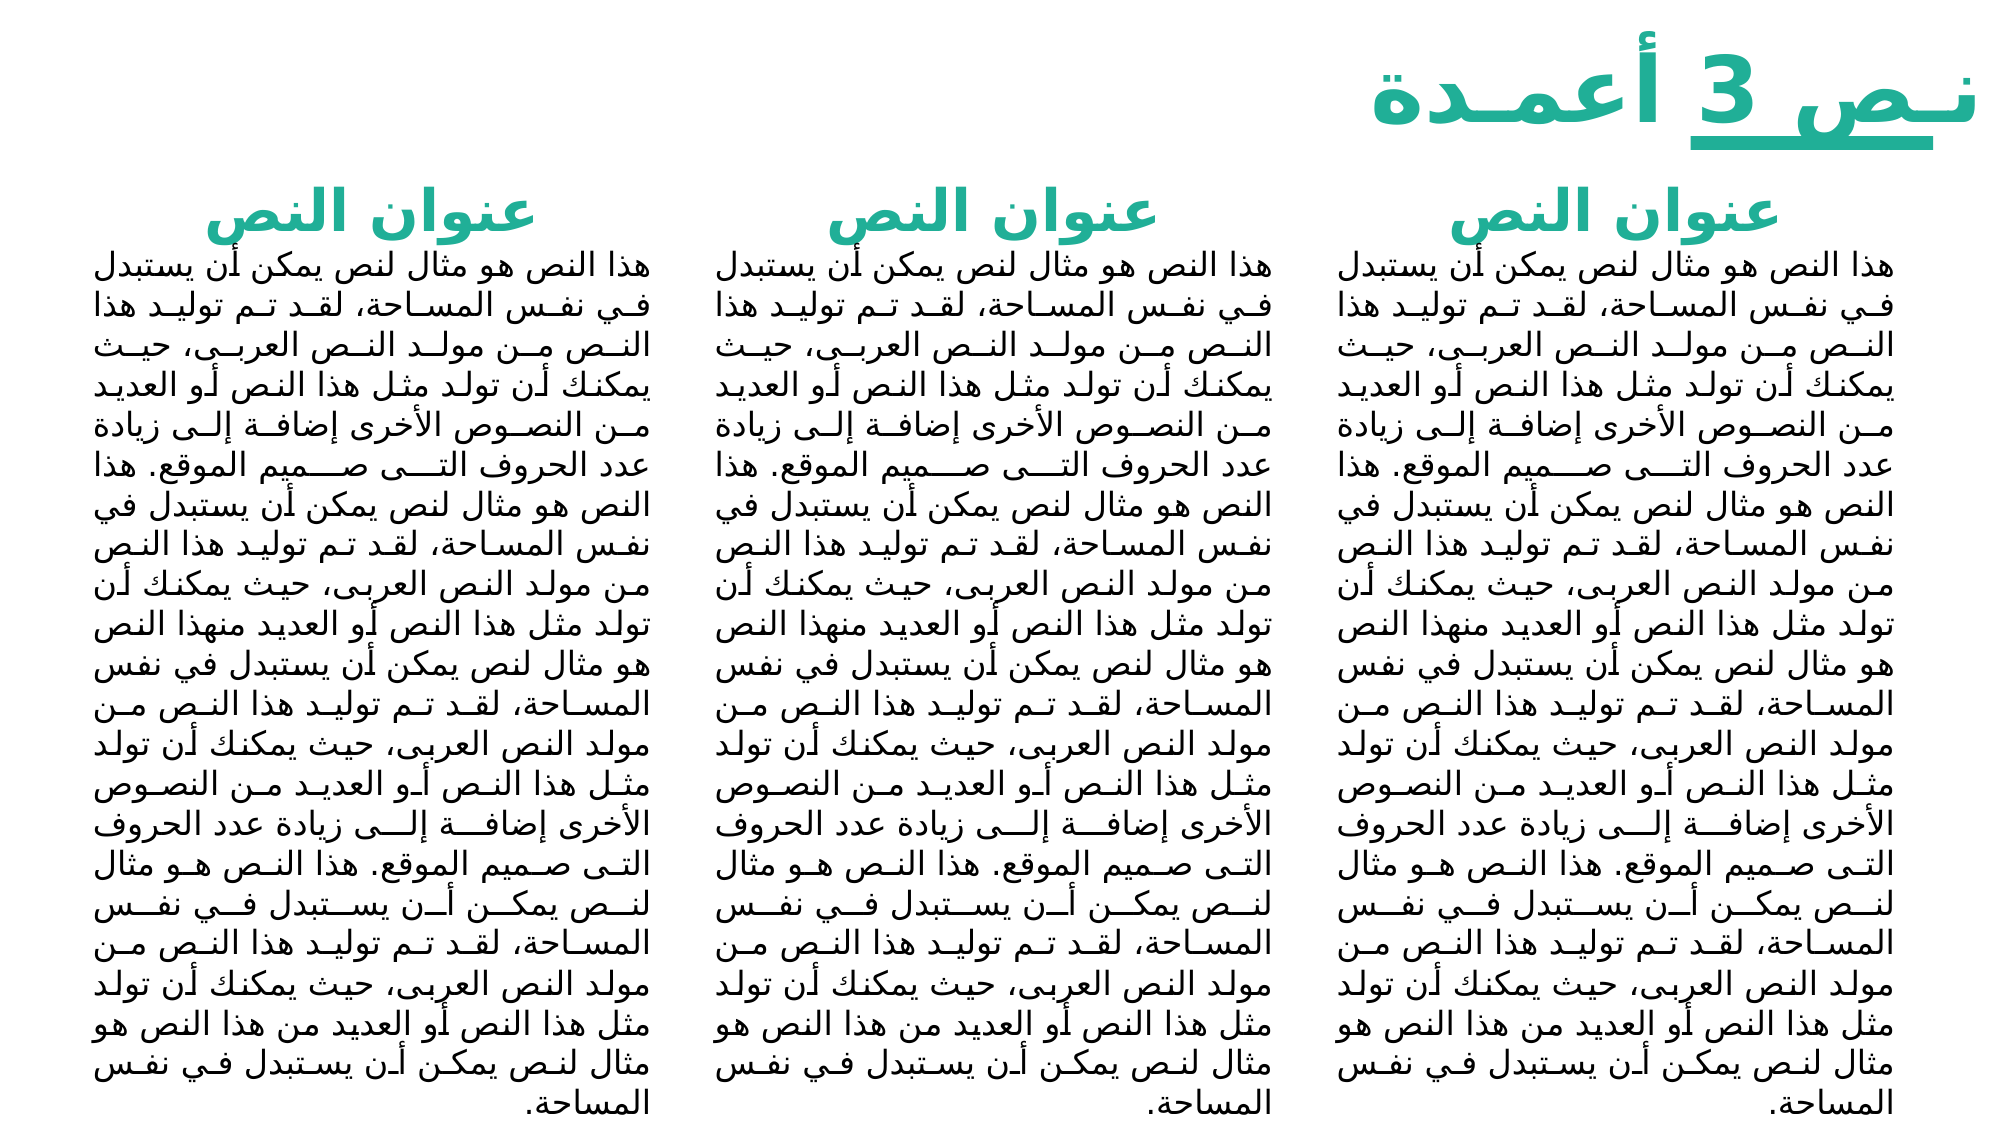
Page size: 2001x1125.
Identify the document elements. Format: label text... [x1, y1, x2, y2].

text_box عنوان النص هذا النص هو مثال لنص يمكن أن يستبدل في نفس المساحة، لقد تم توليد هذا النص من مولد النص العربى، حيث يمكنك أن تولد مثل هذا النص أو العديد من النصوص الأخرى إضافة إلى زيادة عدد الحروف التى صميم الموقع. هذا النص هو مثال لنص يمكن أن يستبدل في نفس المساحة، لقد تم توليد هذا النص من مولد النص العربى، حيث يمكنك أن تولد مثل هذا النص أو العديد منهذا النص هو مثال لنص يمكن أن يستبدل في نفس المساحة، لقد تم توليد هذا النص من مولد النص العربى، حيث يمكنك أن تولد مثل هذا النص أو العديد من النصوص الأخرى إضافة إلى زيادة عدد الحروف التى صميم الموقع. هذا النص هو مثال لنص يمكن أن يستبدل في نفس المساحة، لقد تم توليد هذا النص من مولد النص العربى، حيث يمكنك أن تولد مثل هذا النص أو العديد من هذا النص هو مثال لنص يمكن أن يستبدل في نفس المساحة. [1321, 165, 1911, 1125]
text_box عنوان النص هذا النص هو مثال لنص يمكن أن يستبدل في نفس المساحة، لقد تم توليد هذا النص من مولد النص العربى، حيث يمكنك أن تولد مثل هذا النص أو العديد من النصوص الأخرى إضافة إلى زيادة عدد الحروف التى صميم الموقع. هذا النص هو مثال لنص يمكن أن يستبدل في نفس المساحة، لقد تم توليد هذا النص من مولد النص العربى، حيث يمكنك أن تولد مثل هذا النص أو العديد منهذا النص هو مثال لنص يمكن أن يستبدل في نفس المساحة، لقد تم توليد هذا النص من مولد النص العربى، حيث يمكنك أن تولد مثل هذا النص أو العديد من النصوص الأخرى إضافة إلى زيادة عدد الحروف التى صميم الموقع. هذا النص هو مثال لنص يمكن أن يستبدل في نفس المساحة، لقد تم توليد هذا النص من مولد النص العربى، حيث يمكنك أن تولد مثل هذا النص أو العديد من هذا النص هو مثال لنص يمكن أن يستبدل في نفس المساحة. [77, 165, 667, 1125]
text_box عنوان النص هذا النص هو مثال لنص يمكن أن يستبدل في نفس المساحة، لقد تم توليد هذا النص من مولد النص العربى، حيث يمكنك أن تولد مثل هذا النص أو العديد من النصوص الأخرى إضافة إلى زيادة عدد الحروف التى صميم الموقع. هذا النص هو مثال لنص يمكن أن يستبدل في نفس المساحة، لقد تم توليد هذا النص من مولد النص العربى، حيث يمكنك أن تولد مثل هذا النص أو العديد منهذا النص هو مثال لنص يمكن أن يستبدل في نفس المساحة، لقد تم توليد هذا النص من مولد النص العربى، حيث يمكنك أن تولد مثل هذا النص أو العديد من النصوص الأخرى إضافة إلى زيادة عدد الحروف التى صميم الموقع. هذا النص هو مثال لنص يمكن أن يستبدل في نفس المساحة، لقد تم توليد هذا النص من مولد النص العربى، حيث يمكنك أن تولد مثل هذا النص أو العديد من هذا النص هو مثال لنص يمكن أن يستبدل في نفس المساحة. [699, 165, 1289, 1125]
text_box نـص 3 أعمـدة [1354, 23, 1999, 150]
text_box [1690, 135, 1934, 151]
